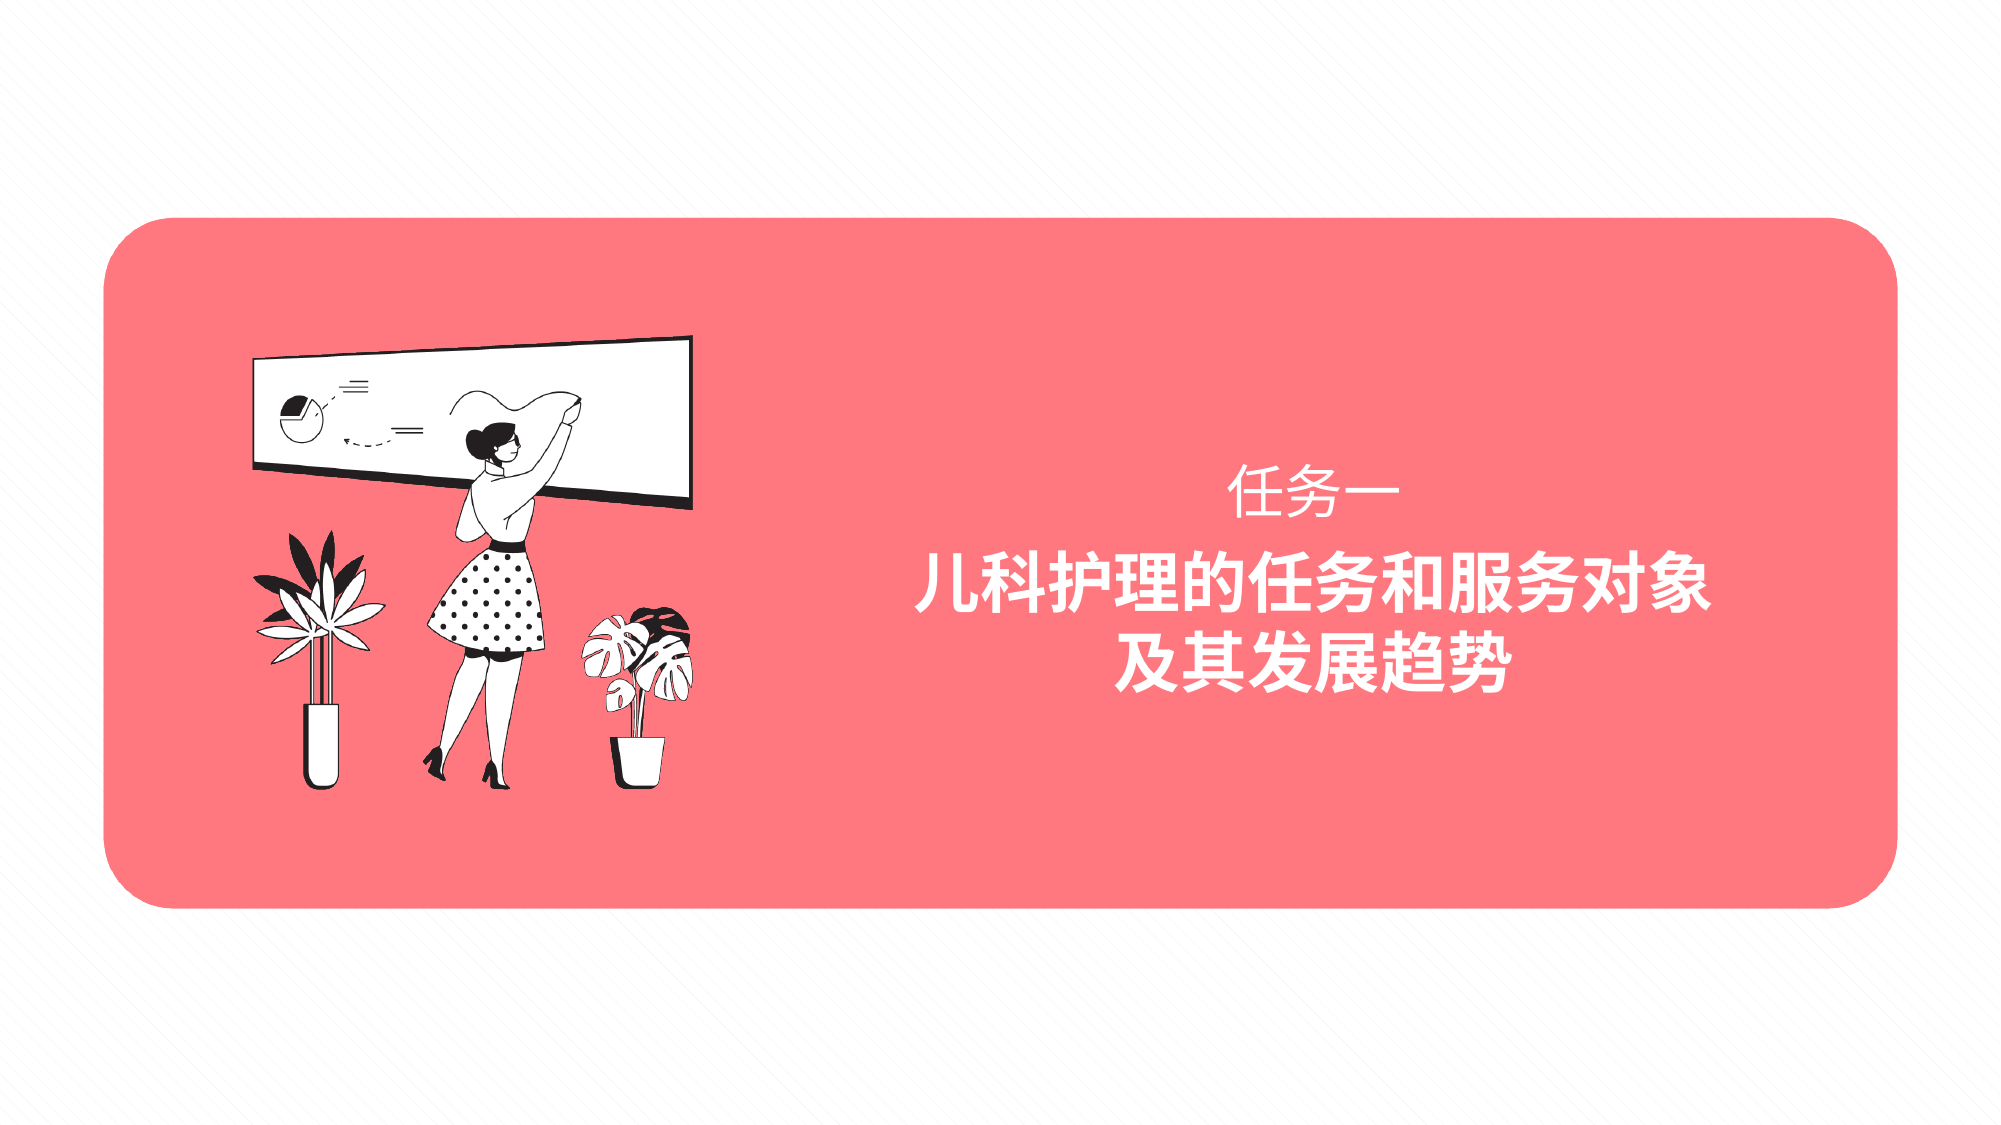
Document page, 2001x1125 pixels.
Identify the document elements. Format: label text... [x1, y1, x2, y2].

picture [103, 217, 1898, 909]
list 儿科护理的任务和服务对象及其发展趋势 [898, 533, 1731, 731]
title 任务一 [969, 357, 1659, 533]
